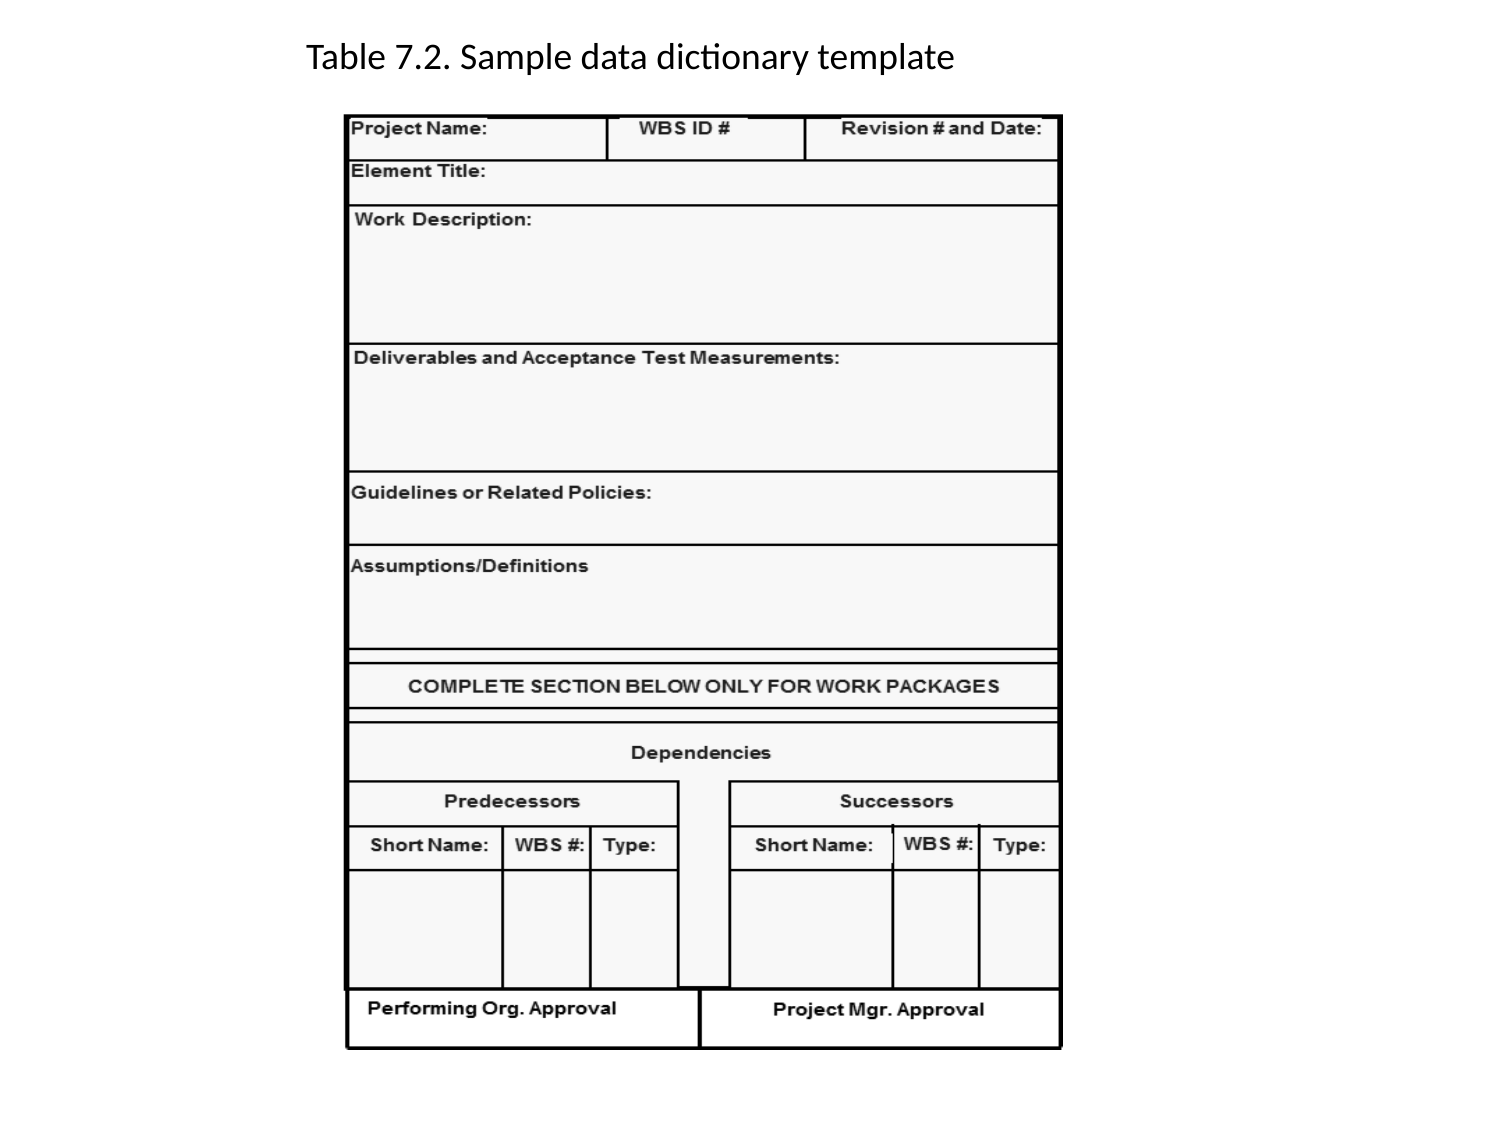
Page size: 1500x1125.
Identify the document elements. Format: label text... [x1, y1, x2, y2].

picture [337, 112, 1063, 1051]
text_box Table 7.2. Sample data dictionary template [291, 24, 971, 85]
